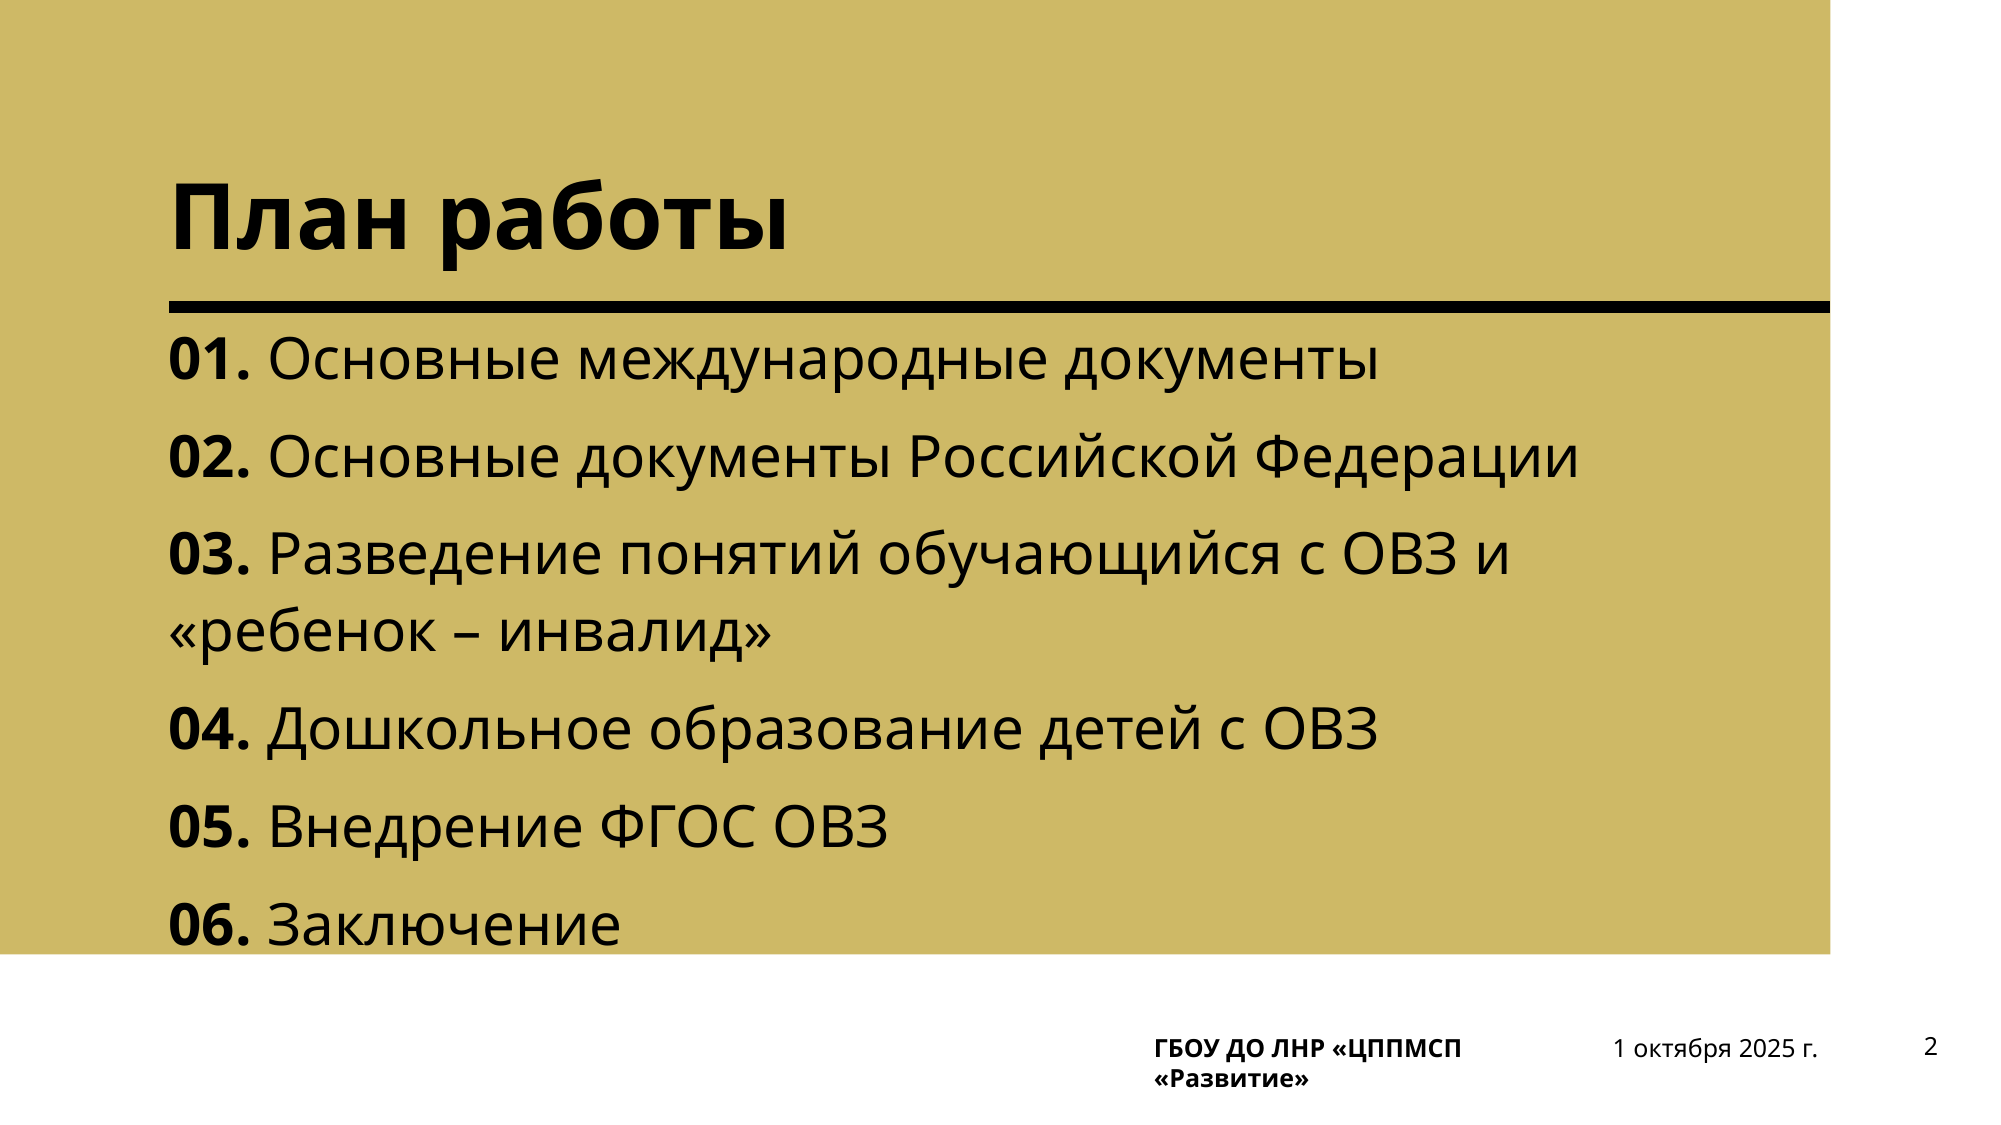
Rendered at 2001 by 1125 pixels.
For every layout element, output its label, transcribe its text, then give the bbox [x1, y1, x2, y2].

list 01. Основные международные документы 02. Основные документы Российской Федерации 03. Разведение понятий обучающийся с ОВЗ и «ребенок – инвалид» 04. Дошкольное образование детей с ОВЗ 05. Внедрение ФГОС ОВЗ 06. Заключение [168, 313, 1738, 955]
footer ГБОУ ДО ЛНР «ЦППМСП «Развитие» [1138, 1015, 1588, 1109]
slide_number 2 [1885, 1032, 1954, 1063]
title План работы [168, 163, 1450, 270]
text_box 1 октября 2025 г. [1612, 1032, 1863, 1063]
